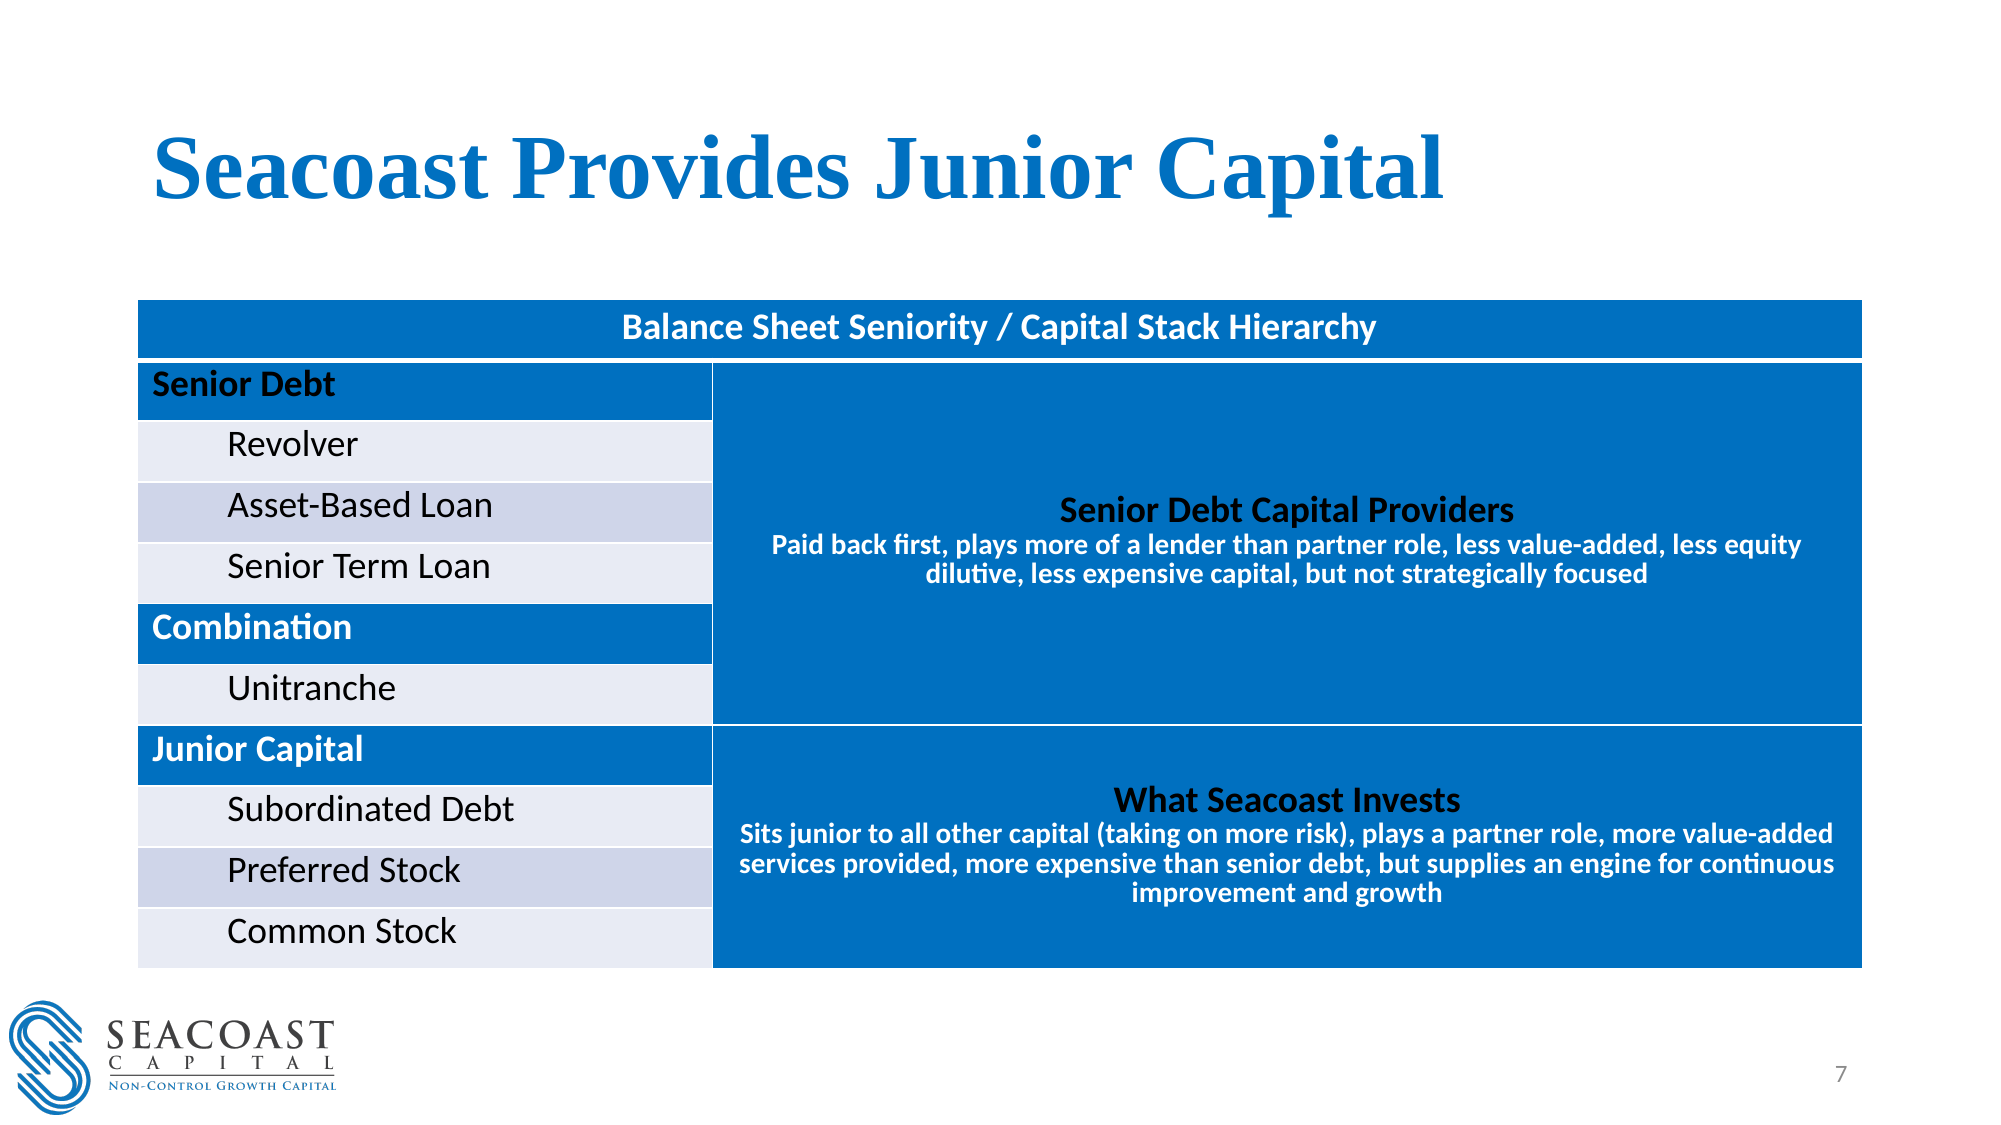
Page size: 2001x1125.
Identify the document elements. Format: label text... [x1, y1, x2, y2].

table_cell Senior Debt [138, 363, 712, 420]
title Seacoast Provides Junior Capital [137, 59, 1863, 278]
table_cell Preferred Stock [138, 848, 712, 907]
table_cell Junior Capital [138, 726, 712, 785]
table_cell Asset-Based Loan [138, 483, 712, 542]
table_cell Combination [138, 604, 712, 664]
table_cell Common Stock [138, 909, 712, 968]
table_cell What Seacoast Invests Sits junior to all other capital (taking on more risk), plays a partner role, more value-added services provided, more expensive than senior debt, but supplies an engine for continuous improvement and growth [713, 726, 1862, 968]
table_cell Revolver [138, 422, 712, 481]
table_cell Senior Debt Capital Providers Paid back first, plays more of a lender than partner role, less value-added, less equity dilutive, less expensive capital, but not strategically focused [713, 363, 1862, 724]
table_cell Subordinated Debt [138, 787, 712, 846]
slide_number 7 [1412, 1042, 1863, 1103]
table_cell Senior Term Loan [138, 544, 712, 603]
table_header Balance Sheet Seniority / Capital Stack Hierarchy [138, 300, 1862, 358]
table_cell Unitranche [138, 665, 712, 724]
picture [7, 1000, 357, 1115]
